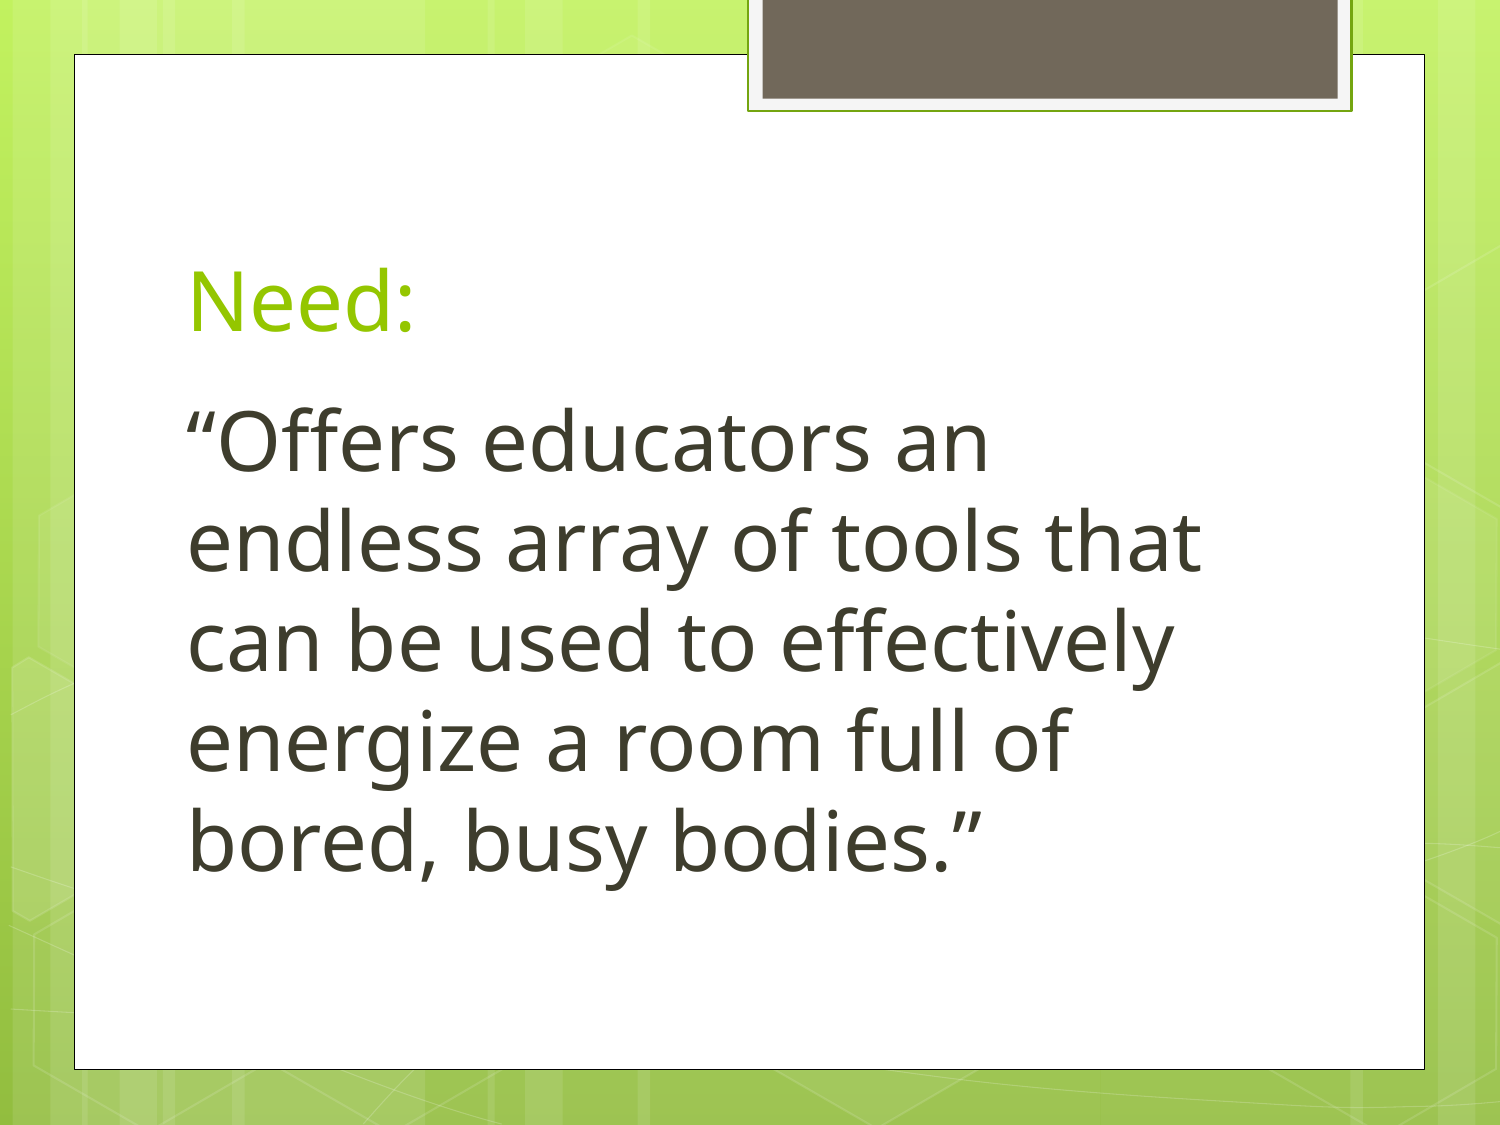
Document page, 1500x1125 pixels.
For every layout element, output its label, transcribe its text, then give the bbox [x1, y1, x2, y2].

list “Offers educators an endless array of tools that can be used to effectively energize a room full of bored, busy bodies.” [171, 381, 1283, 957]
title Need: [171, 168, 1324, 357]
